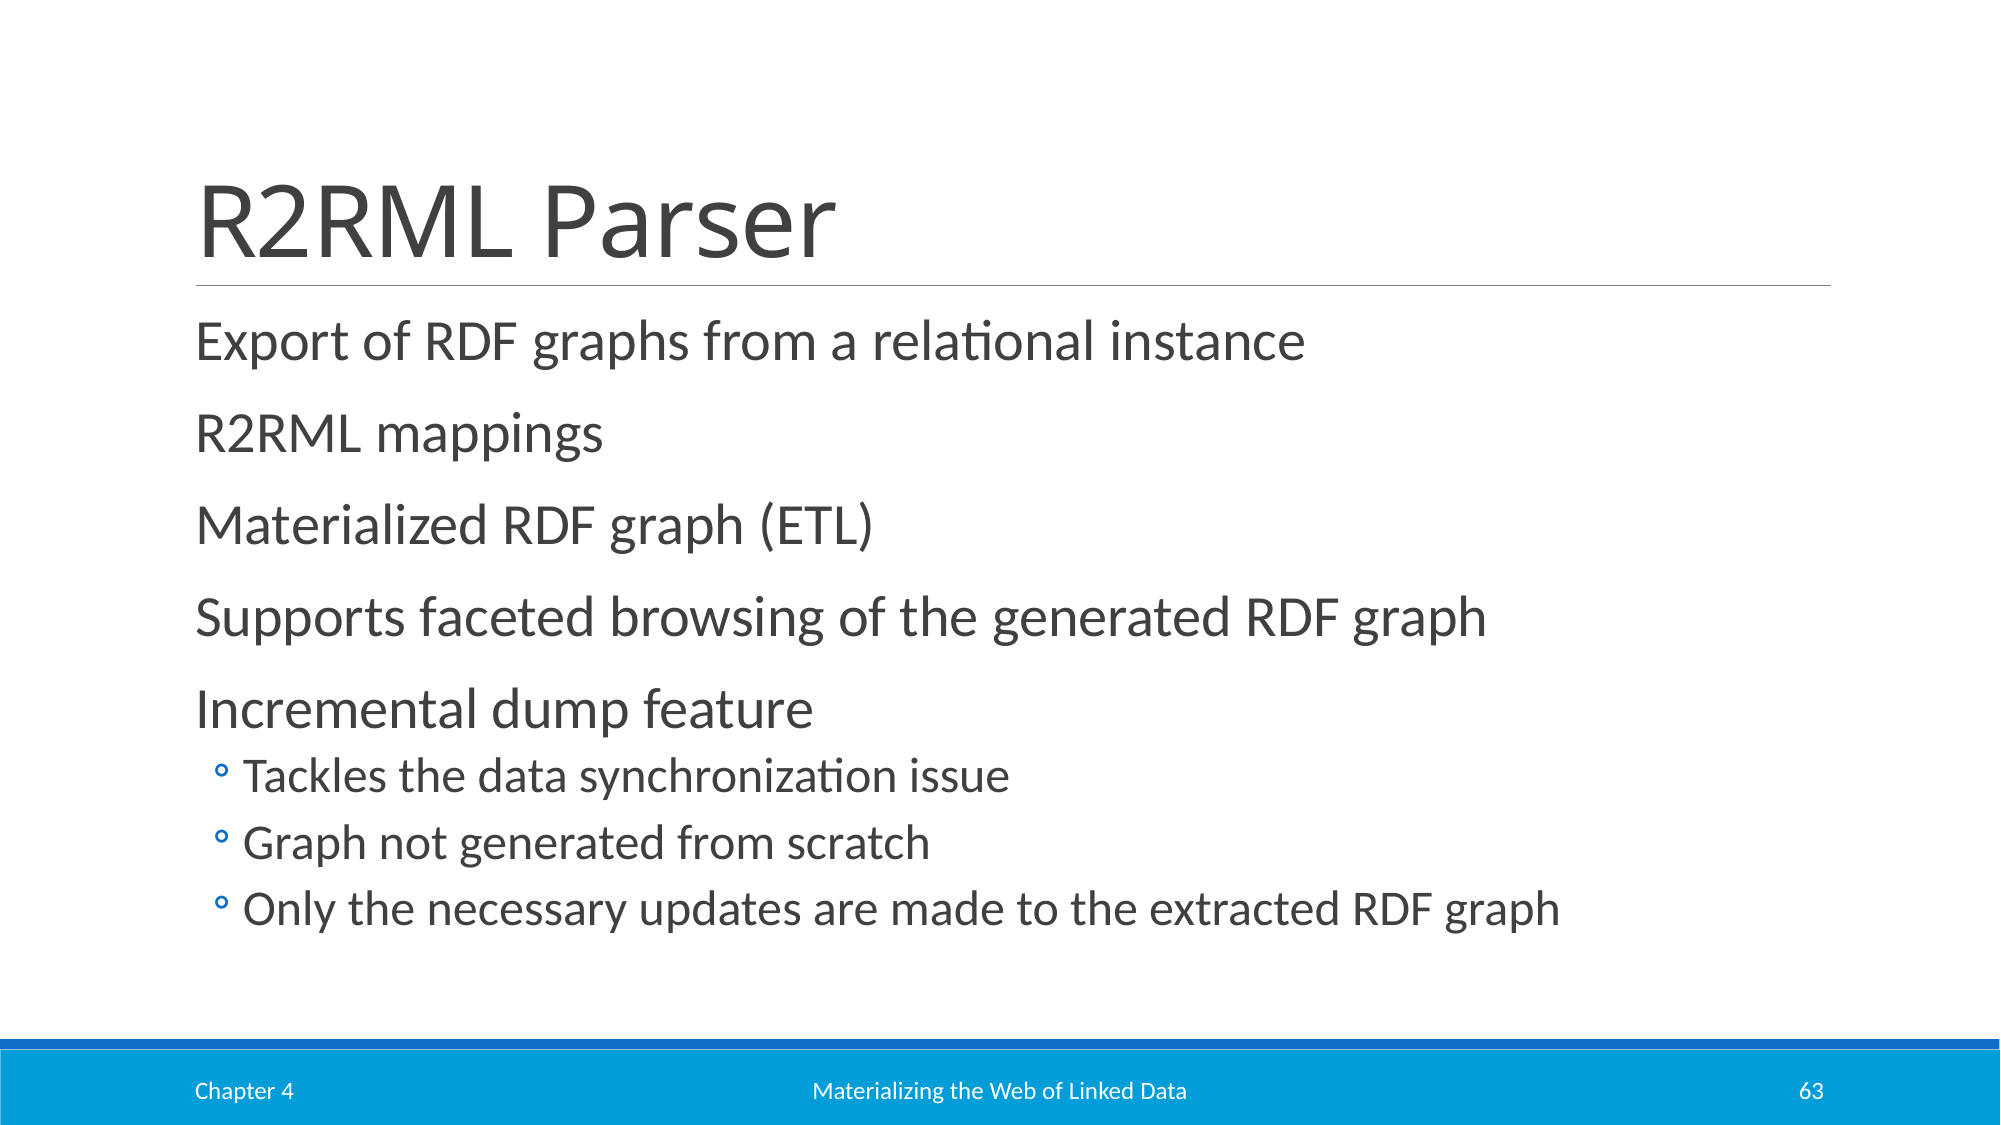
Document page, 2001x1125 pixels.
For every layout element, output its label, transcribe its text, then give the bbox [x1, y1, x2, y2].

slide_number Chapter 4 [180, 1059, 586, 1120]
title R2RML Parser [180, 47, 1830, 285]
footer Materializing the Web of Linked Data [604, 1059, 1396, 1120]
list Export of RDF graphs from a relational instance R2RML mappings Materialized RDF graph (ETL) Supports faceted browsing of the generated RDF graph Incremental dump feature Tackles the data synchronization issue Graph not generated from scratch Only the necessary updates are made to the extracted RDF graph [180, 302, 1830, 963]
slide_number 63 [1624, 1059, 1840, 1120]
